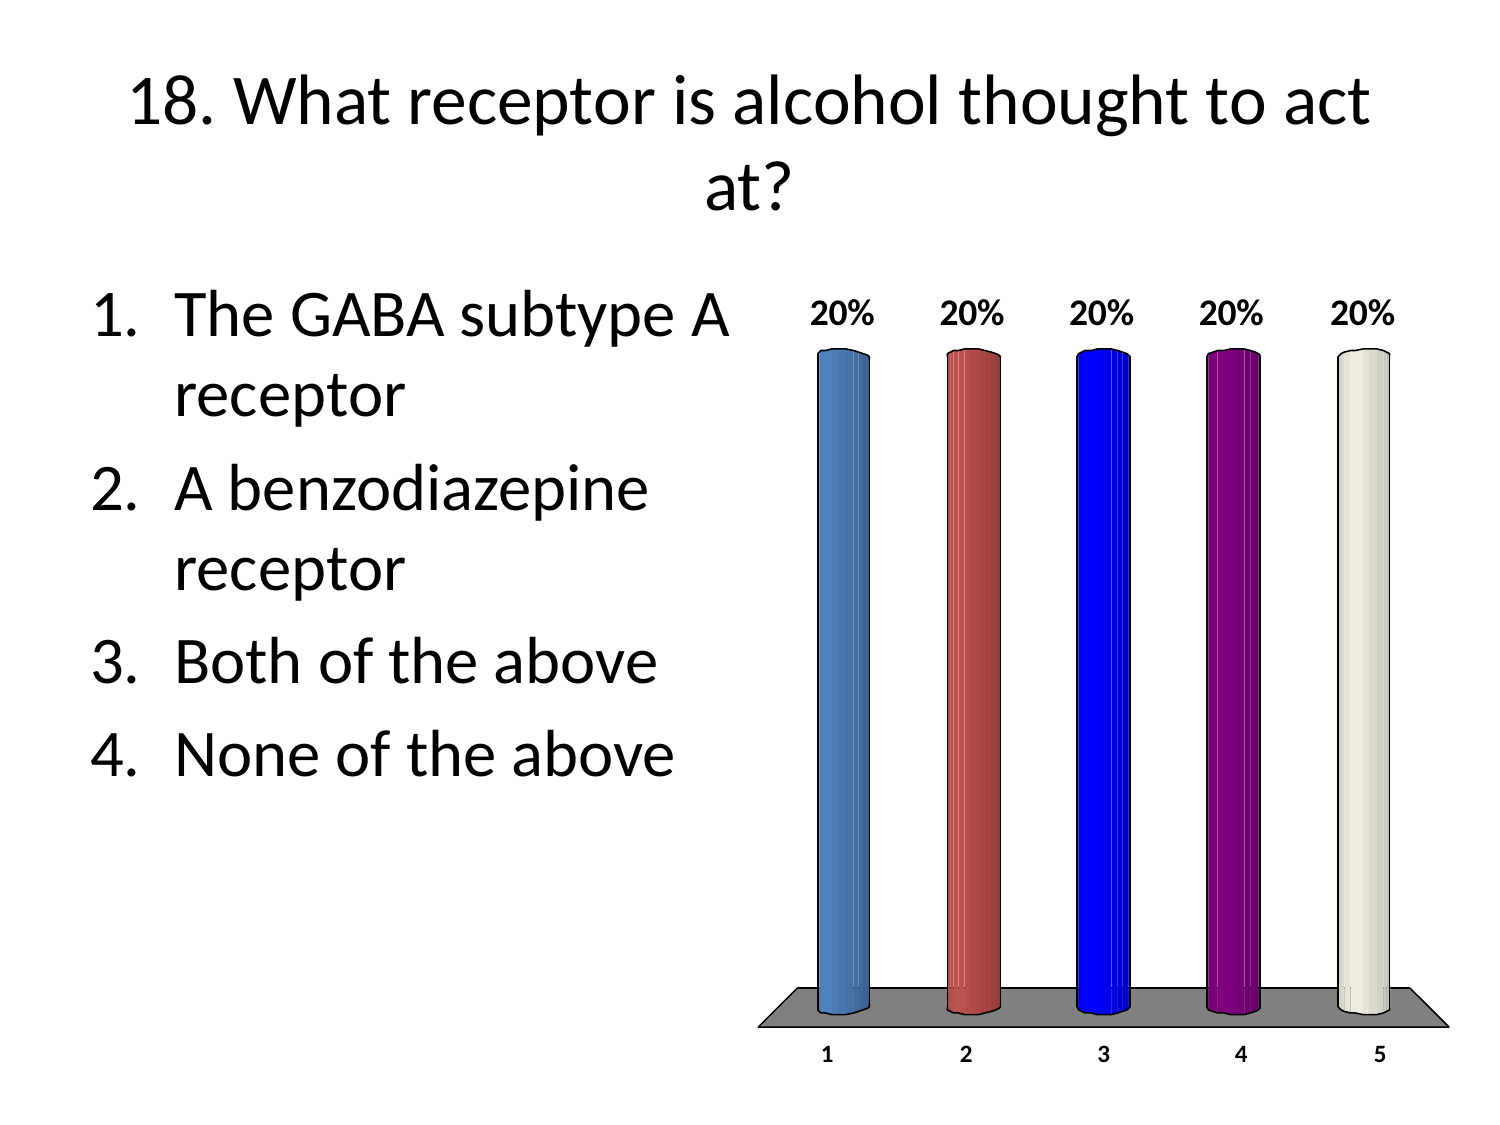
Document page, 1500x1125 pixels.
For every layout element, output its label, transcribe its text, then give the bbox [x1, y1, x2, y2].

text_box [739, 270, 1490, 1115]
list The GABA subtype A receptor A benzodiazepine receptor Both of the above None of the above [75, 262, 750, 1005]
title 18. What receptor is alcohol thought to act at? [75, 45, 1425, 233]
